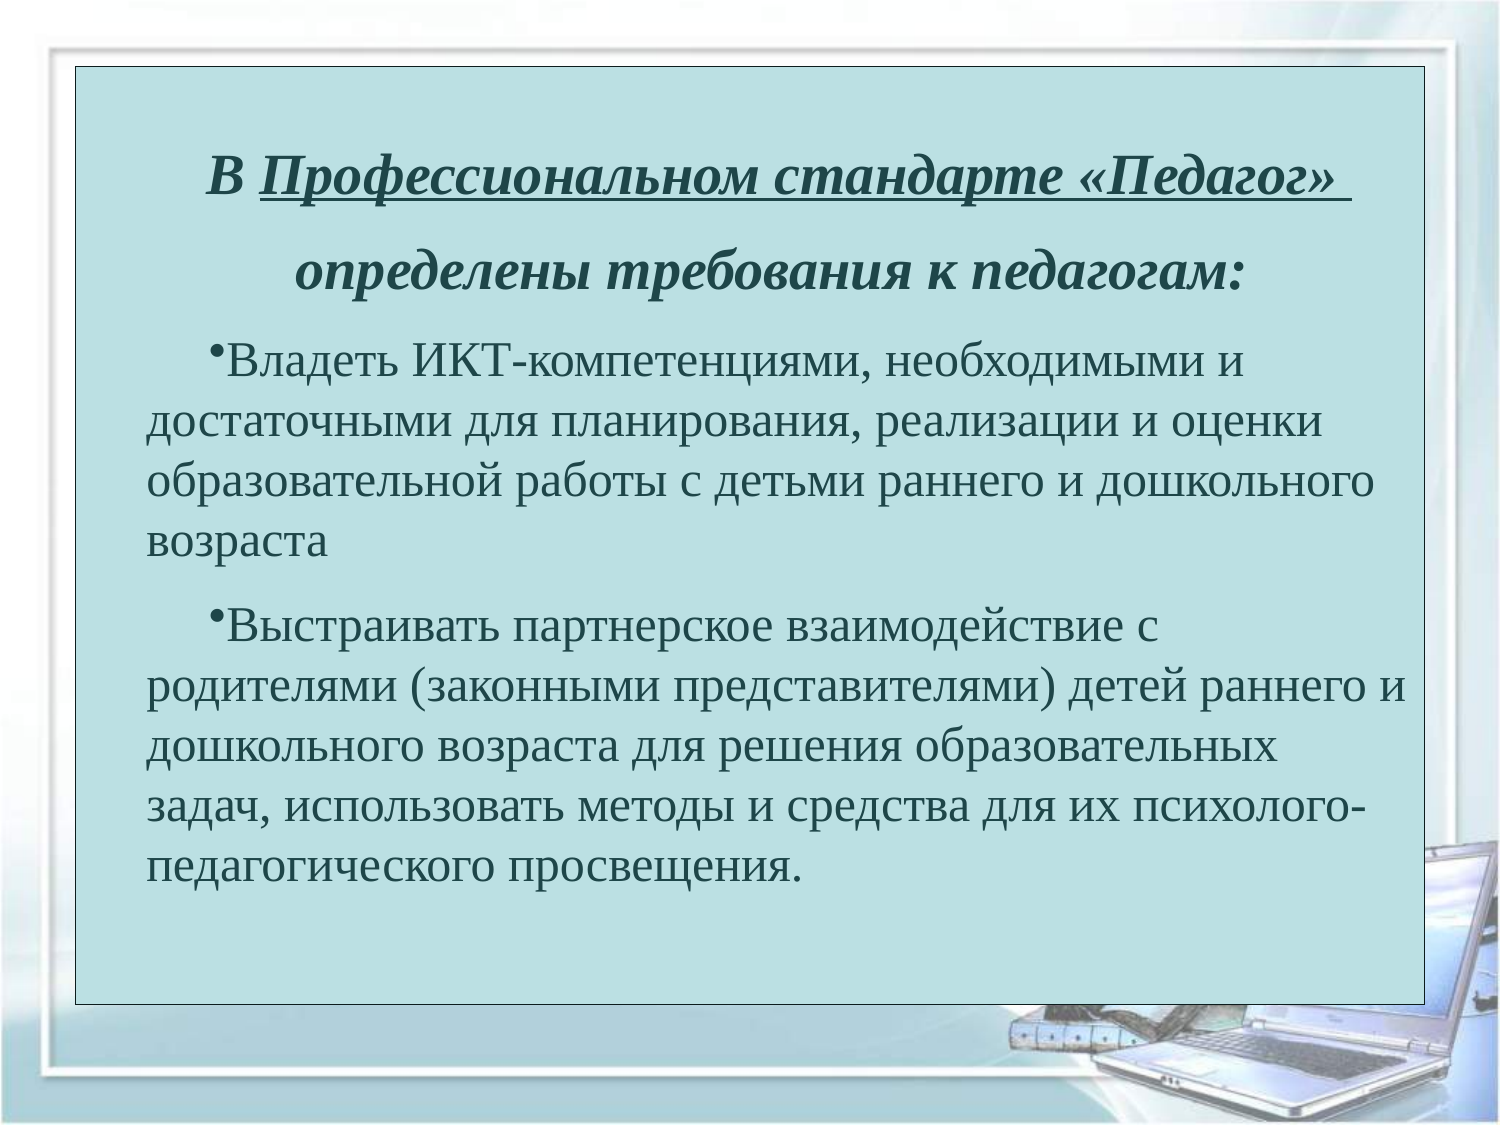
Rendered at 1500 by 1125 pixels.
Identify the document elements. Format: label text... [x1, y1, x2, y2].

title [58, 35, 1454, 270]
picture [0, 0, 1500, 1125]
list В Профессиональном стандарте «Педагог» определены требования к педагогам: Владеть ИКТ-компетенциями, необходимыми и достаточными для планирования, реализации и оценки образовательной работы с детьми раннего и дошкольного возраста Выстраивать партнерское взаимодействие с родителями (законными представителями) детей раннего и дошкольного возраста для решения образовательных задач, использовать методы и средства для их психолого-педагогического просвещения. [75, 66, 1425, 1005]
